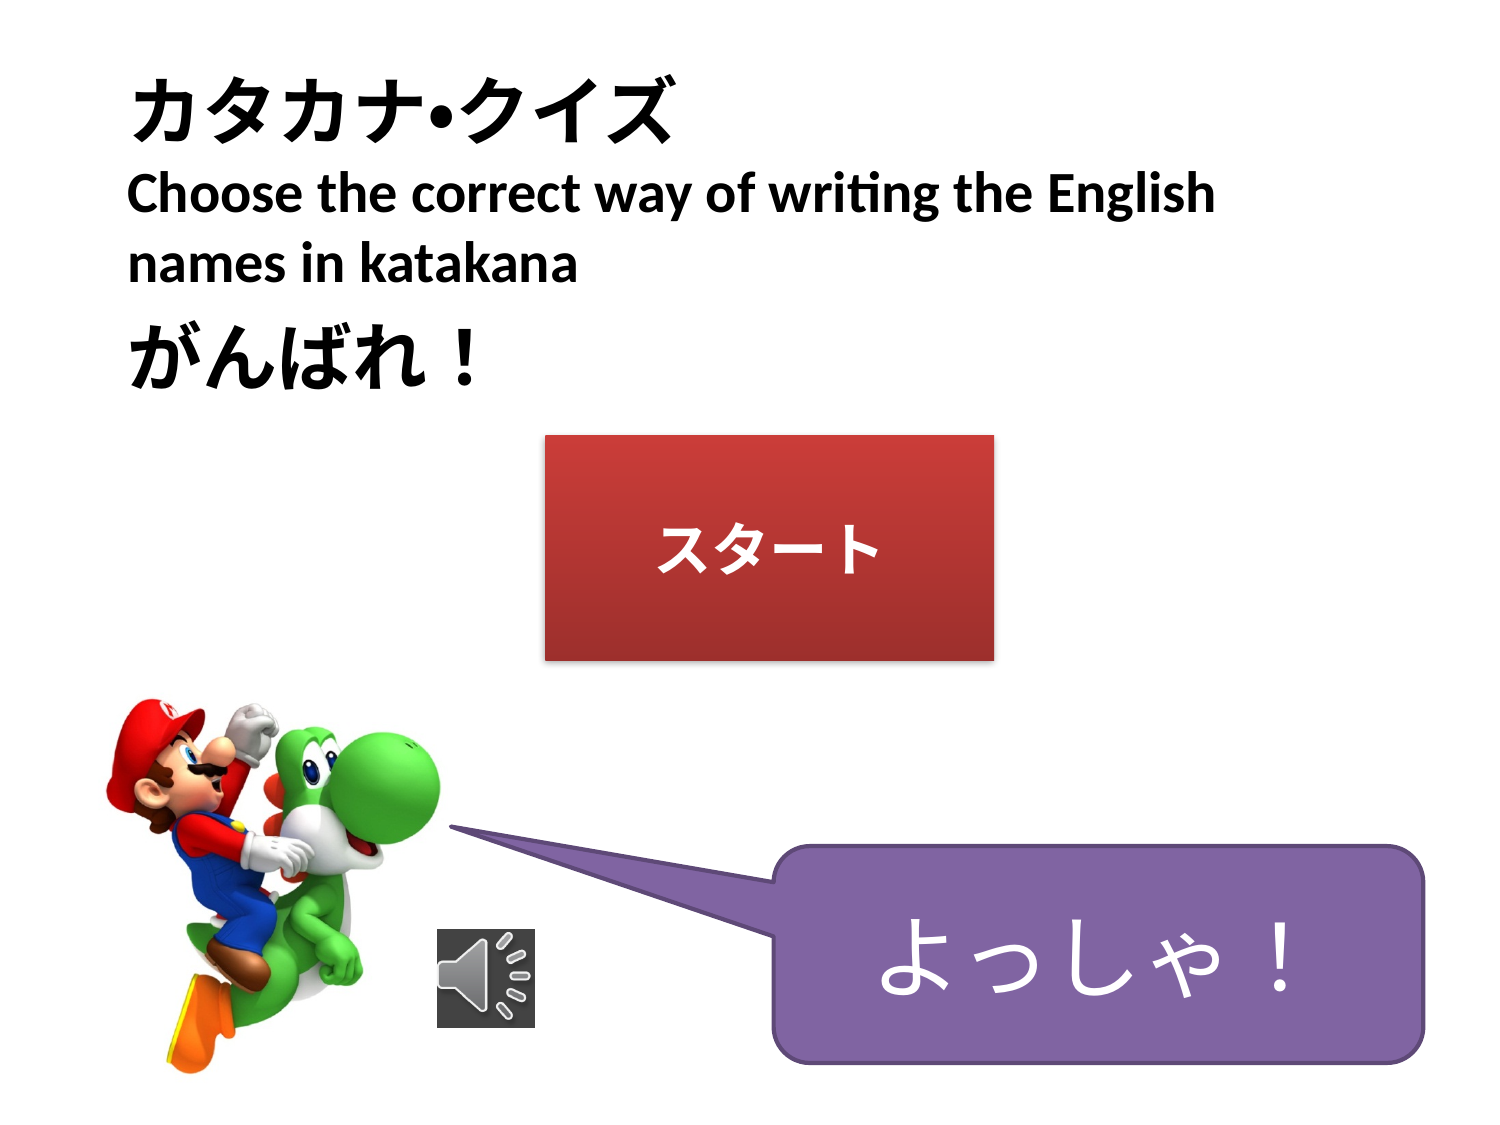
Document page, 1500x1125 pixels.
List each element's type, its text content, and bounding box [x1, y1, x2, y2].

title カタカナ・クイズ Choose the correct way of writing the English names in katakana がんばれ！！ [111, 113, 1388, 355]
picture [0, 671, 537, 1111]
text_box スタート [545, 435, 995, 661]
text_box よっしゃ！ [501, 833, 1426, 1066]
